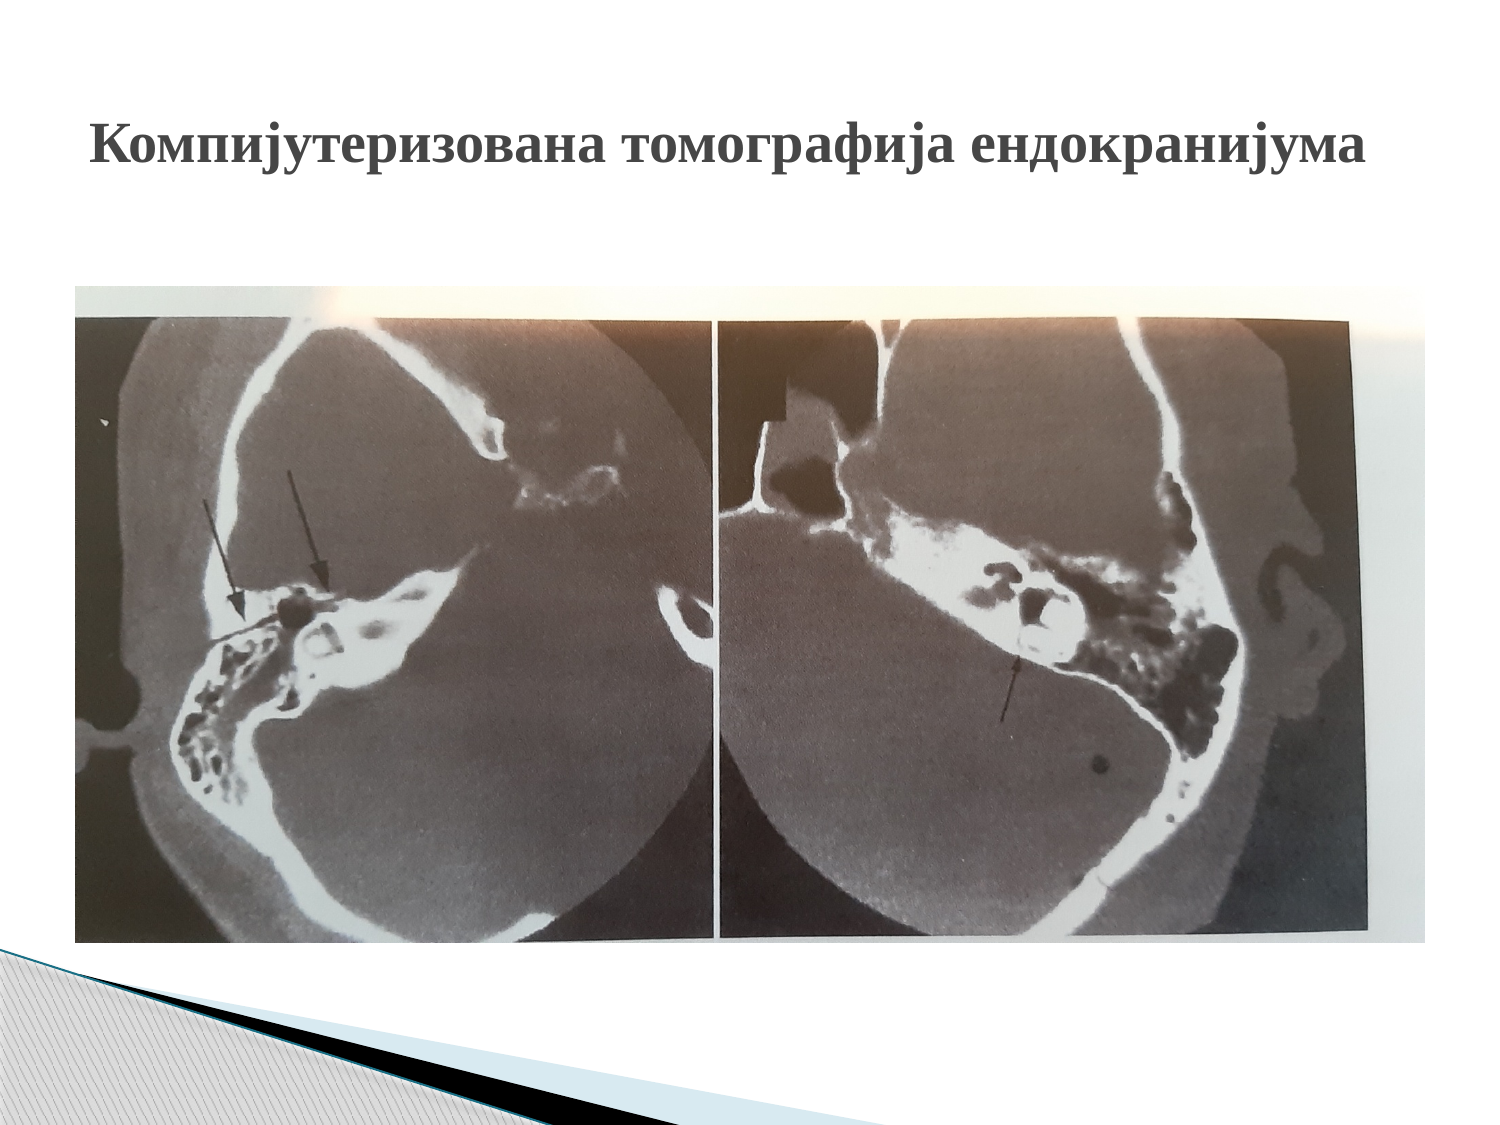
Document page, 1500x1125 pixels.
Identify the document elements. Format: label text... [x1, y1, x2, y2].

title Компијутеризована томографија ендокранијума [75, 45, 1425, 233]
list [74, 285, 1426, 943]
